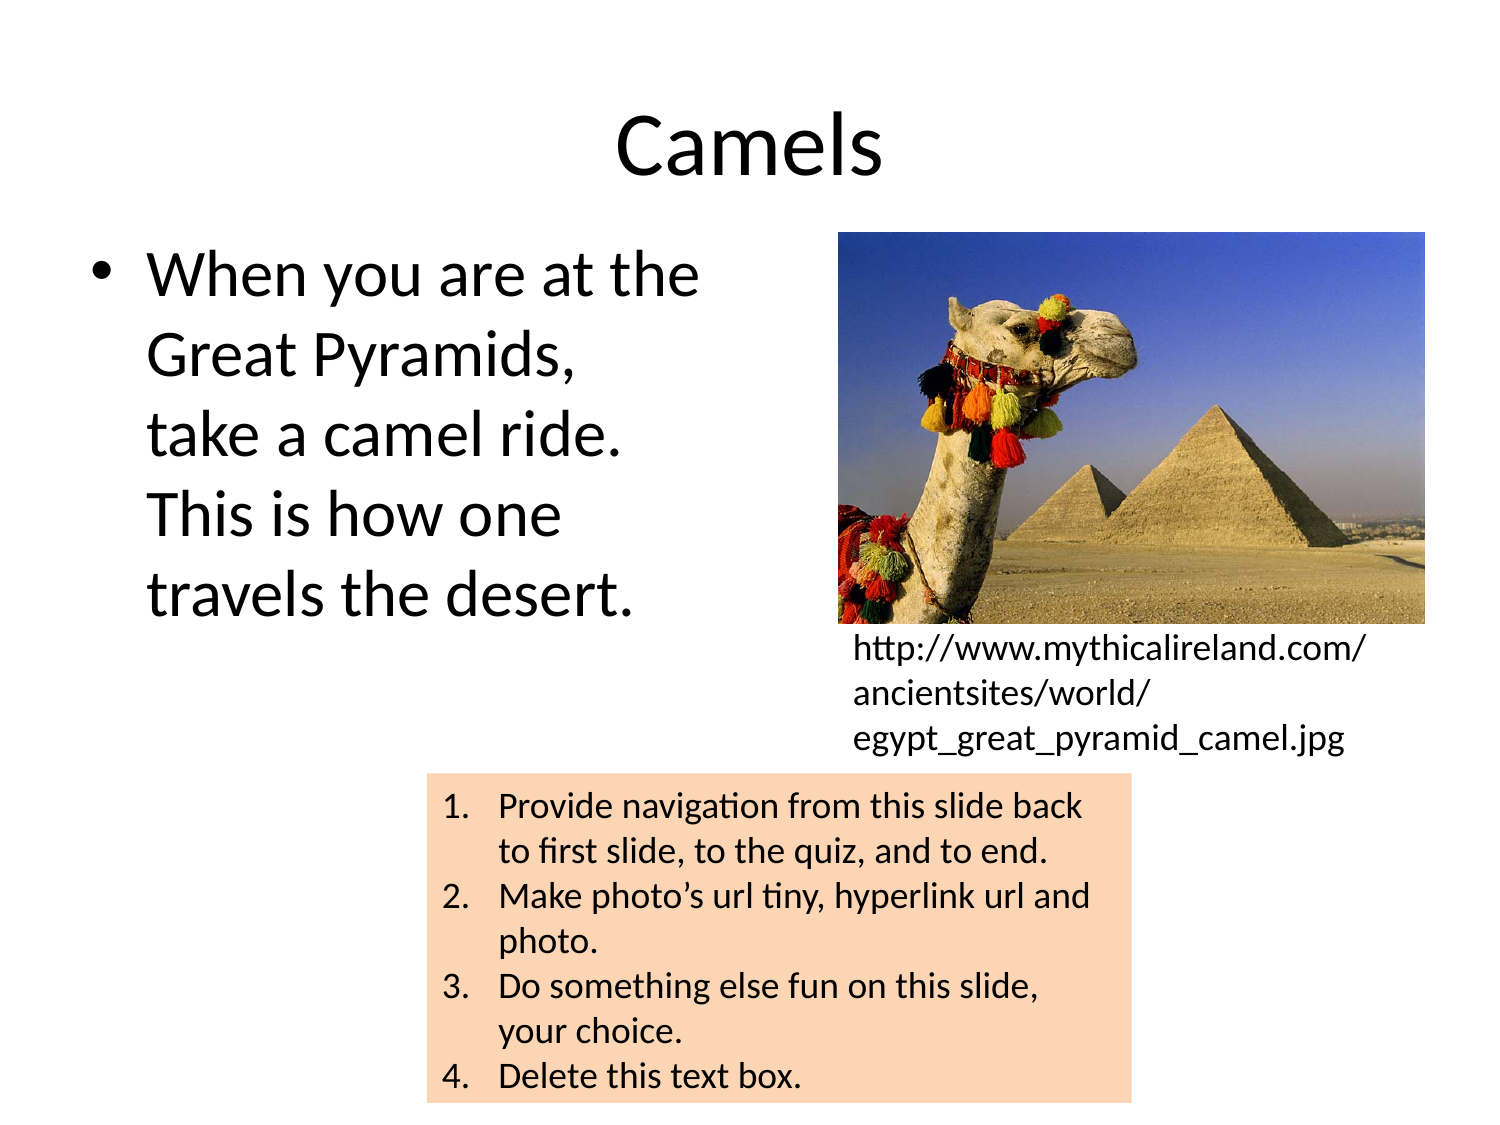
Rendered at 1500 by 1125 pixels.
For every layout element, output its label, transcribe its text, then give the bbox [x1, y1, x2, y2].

text_box Provide navigation from this slide back to first slide, to the quiz, and to end. Make photo’s url tiny, hyperlink url and photo. Do something else fun on this slide, your choice. Delete this text box. [427, 773, 1132, 1103]
list When you are at the Great Pyramids, take a camel ride. This is how one travels the desert. [75, 221, 722, 1026]
picture [837, 232, 1426, 625]
text_box http://www.mythicalireland.com/ancientsites/world/egypt_great_pyramid_camel.jpg [838, 615, 1500, 766]
title Camels [75, 45, 1425, 233]
